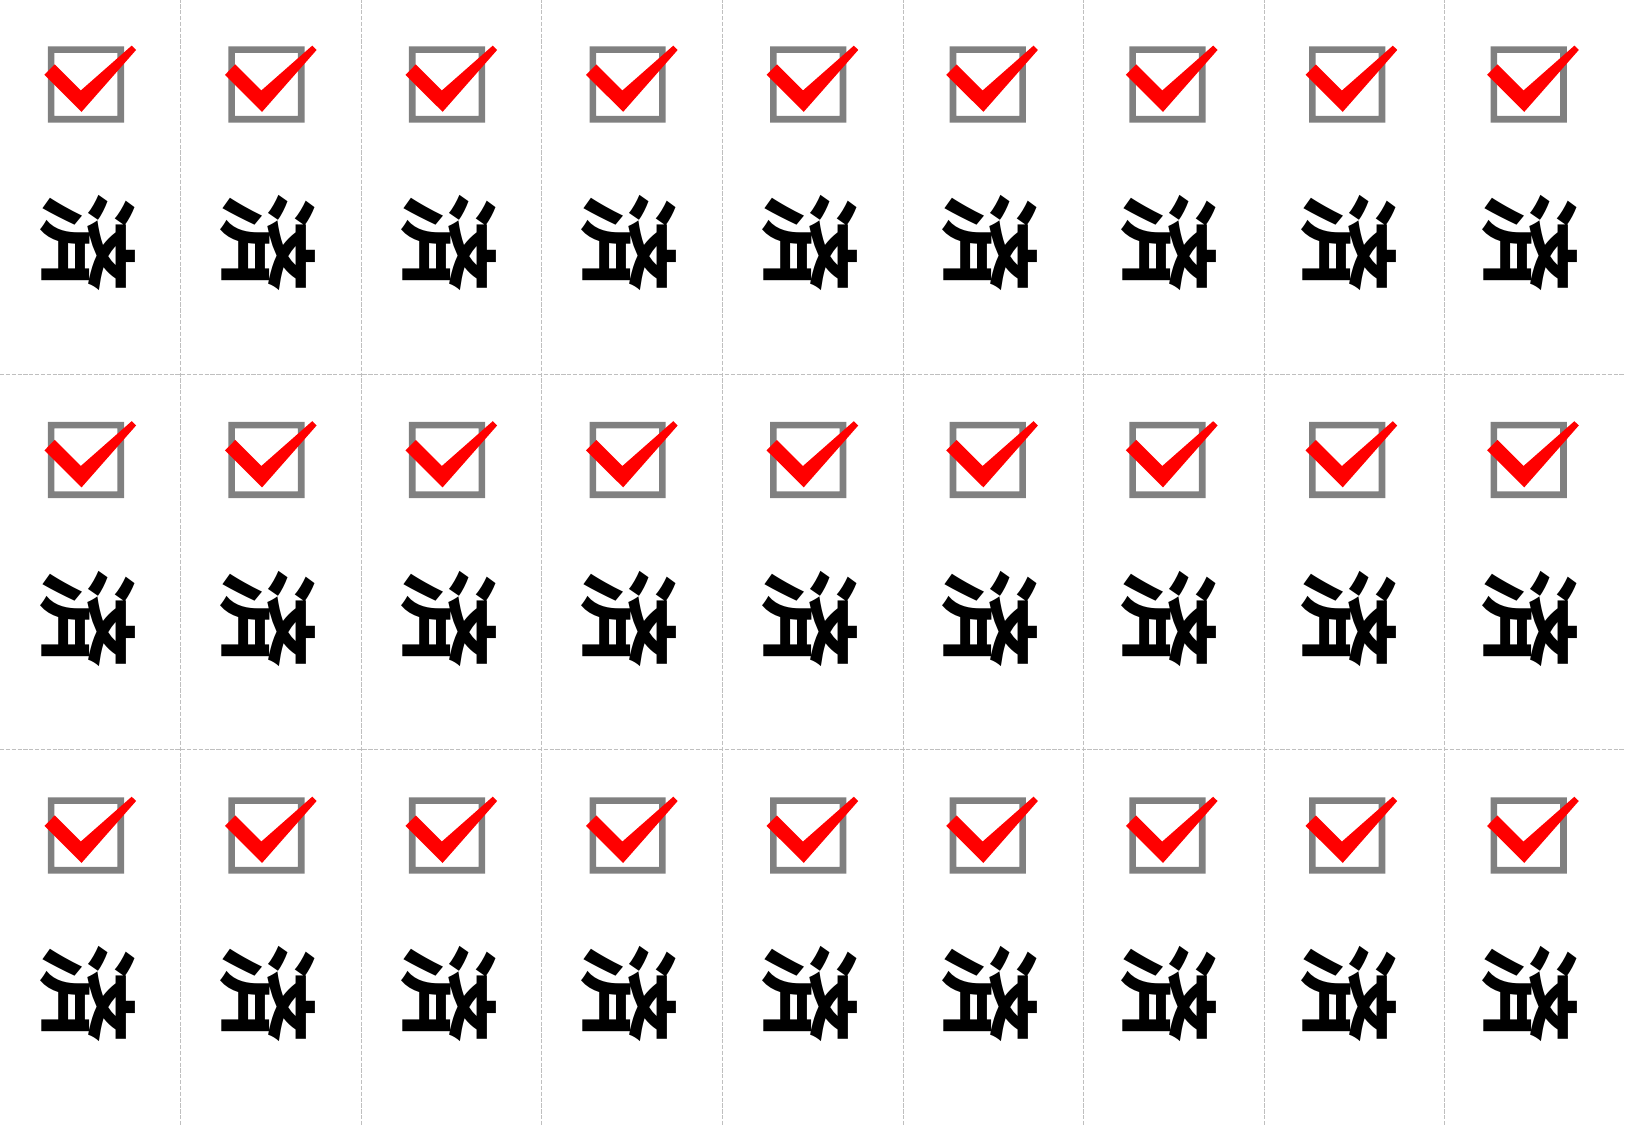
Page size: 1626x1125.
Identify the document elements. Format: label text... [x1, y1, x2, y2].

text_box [766, 45, 859, 123]
text_box 済 [571, 558, 693, 679]
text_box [1125, 796, 1218, 874]
text_box 済 [1111, 933, 1233, 1055]
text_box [585, 421, 678, 499]
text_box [766, 796, 859, 874]
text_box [405, 796, 498, 874]
text_box 済 [751, 558, 873, 679]
text_box 済 [571, 182, 693, 304]
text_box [1125, 45, 1218, 123]
text_box 済 [1111, 558, 1233, 679]
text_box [224, 45, 317, 123]
text_box 済 [29, 933, 151, 1055]
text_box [946, 421, 1038, 499]
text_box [1487, 796, 1579, 874]
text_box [585, 45, 678, 123]
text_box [44, 796, 137, 874]
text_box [1487, 421, 1579, 499]
text_box 済 [1472, 558, 1594, 679]
text_box 済 [1290, 933, 1412, 1055]
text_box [1305, 421, 1398, 499]
text_box 済 [210, 558, 332, 679]
text_box 済 [1472, 933, 1594, 1055]
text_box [44, 45, 137, 123]
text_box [44, 421, 137, 499]
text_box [585, 796, 678, 874]
text_box 済 [1290, 182, 1412, 304]
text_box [1125, 421, 1218, 499]
text_box 済 [751, 933, 873, 1055]
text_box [224, 796, 317, 874]
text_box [766, 421, 859, 499]
text_box 済 [1111, 182, 1233, 304]
text_box 済 [29, 182, 151, 304]
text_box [405, 421, 498, 499]
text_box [946, 45, 1038, 123]
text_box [1305, 796, 1398, 874]
text_box 済 [931, 182, 1053, 304]
text_box 済 [210, 933, 332, 1055]
text_box 済 [931, 933, 1053, 1055]
text_box 済 [210, 182, 332, 304]
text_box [1487, 45, 1579, 123]
text_box 済 [571, 933, 693, 1055]
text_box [1305, 45, 1398, 123]
text_box 済 [390, 558, 512, 679]
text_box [405, 45, 498, 123]
text_box 済 [390, 182, 512, 304]
text_box 済 [931, 558, 1053, 679]
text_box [224, 421, 317, 499]
text_box 済 [751, 182, 873, 304]
text_box 済 [1290, 558, 1412, 679]
text_box 済 [390, 933, 512, 1055]
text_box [946, 796, 1038, 874]
text_box 済 [29, 558, 151, 679]
text_box 済 [1472, 182, 1594, 304]
